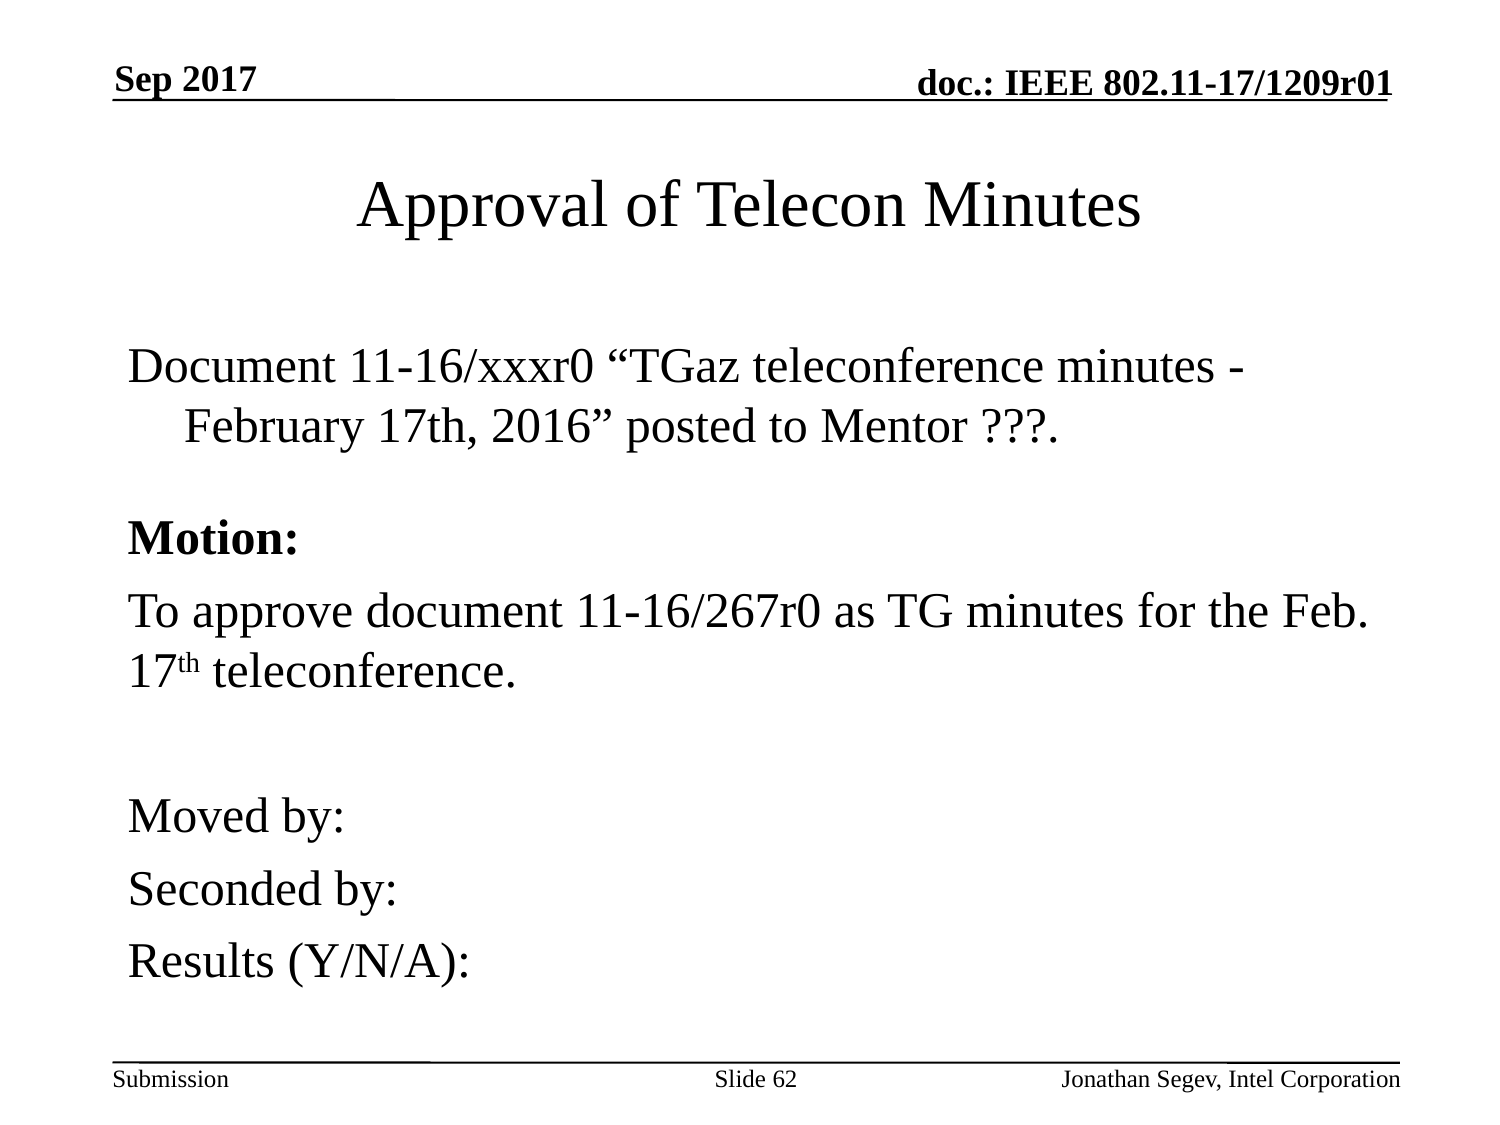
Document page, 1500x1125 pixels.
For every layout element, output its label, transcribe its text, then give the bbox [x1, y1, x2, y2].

footer Jonathan Segev, Intel Corporation [878, 1061, 1402, 1093]
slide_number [114, 54, 423, 100]
title Approval of Telecon Minutes [112, 112, 1388, 288]
list Document 11-16/xxxr0 “TGaz teleconference minutes - February 17th, 2016” posted to Mentor ???. Motion: To approve document 11-16/267r0 as TG minutes for the Feb. 17th teleconference. Moved by: Seconded by: Results (Y/N/A): [112, 324, 1388, 1000]
slide_number Slide 62 [712, 1061, 800, 1123]
